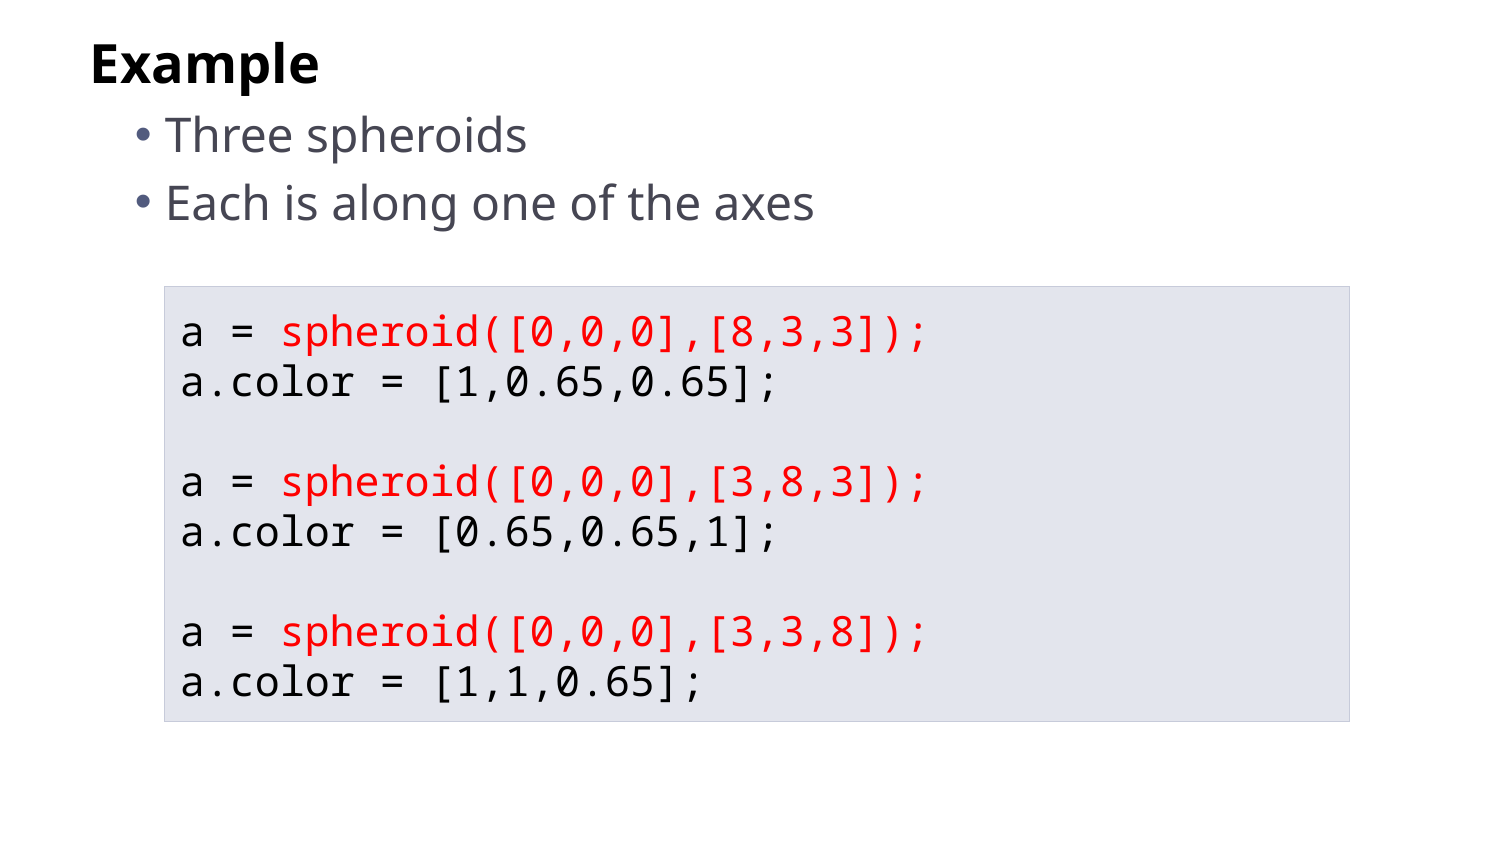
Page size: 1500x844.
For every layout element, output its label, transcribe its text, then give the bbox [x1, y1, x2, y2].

text_box a = spheroid([0,0,0],[8,3,3]); a.color = [1,0.65,0.65]; a = spheroid([0,0,0],[3,8,3]); a.color = [0.65,0.65,1]; a = spheroid([0,0,0],[3,3,8]); a.color = [1,1,0.65]; [164, 286, 1350, 722]
list Example Three spheroids Each is along one of the axes [75, 21, 1475, 835]
